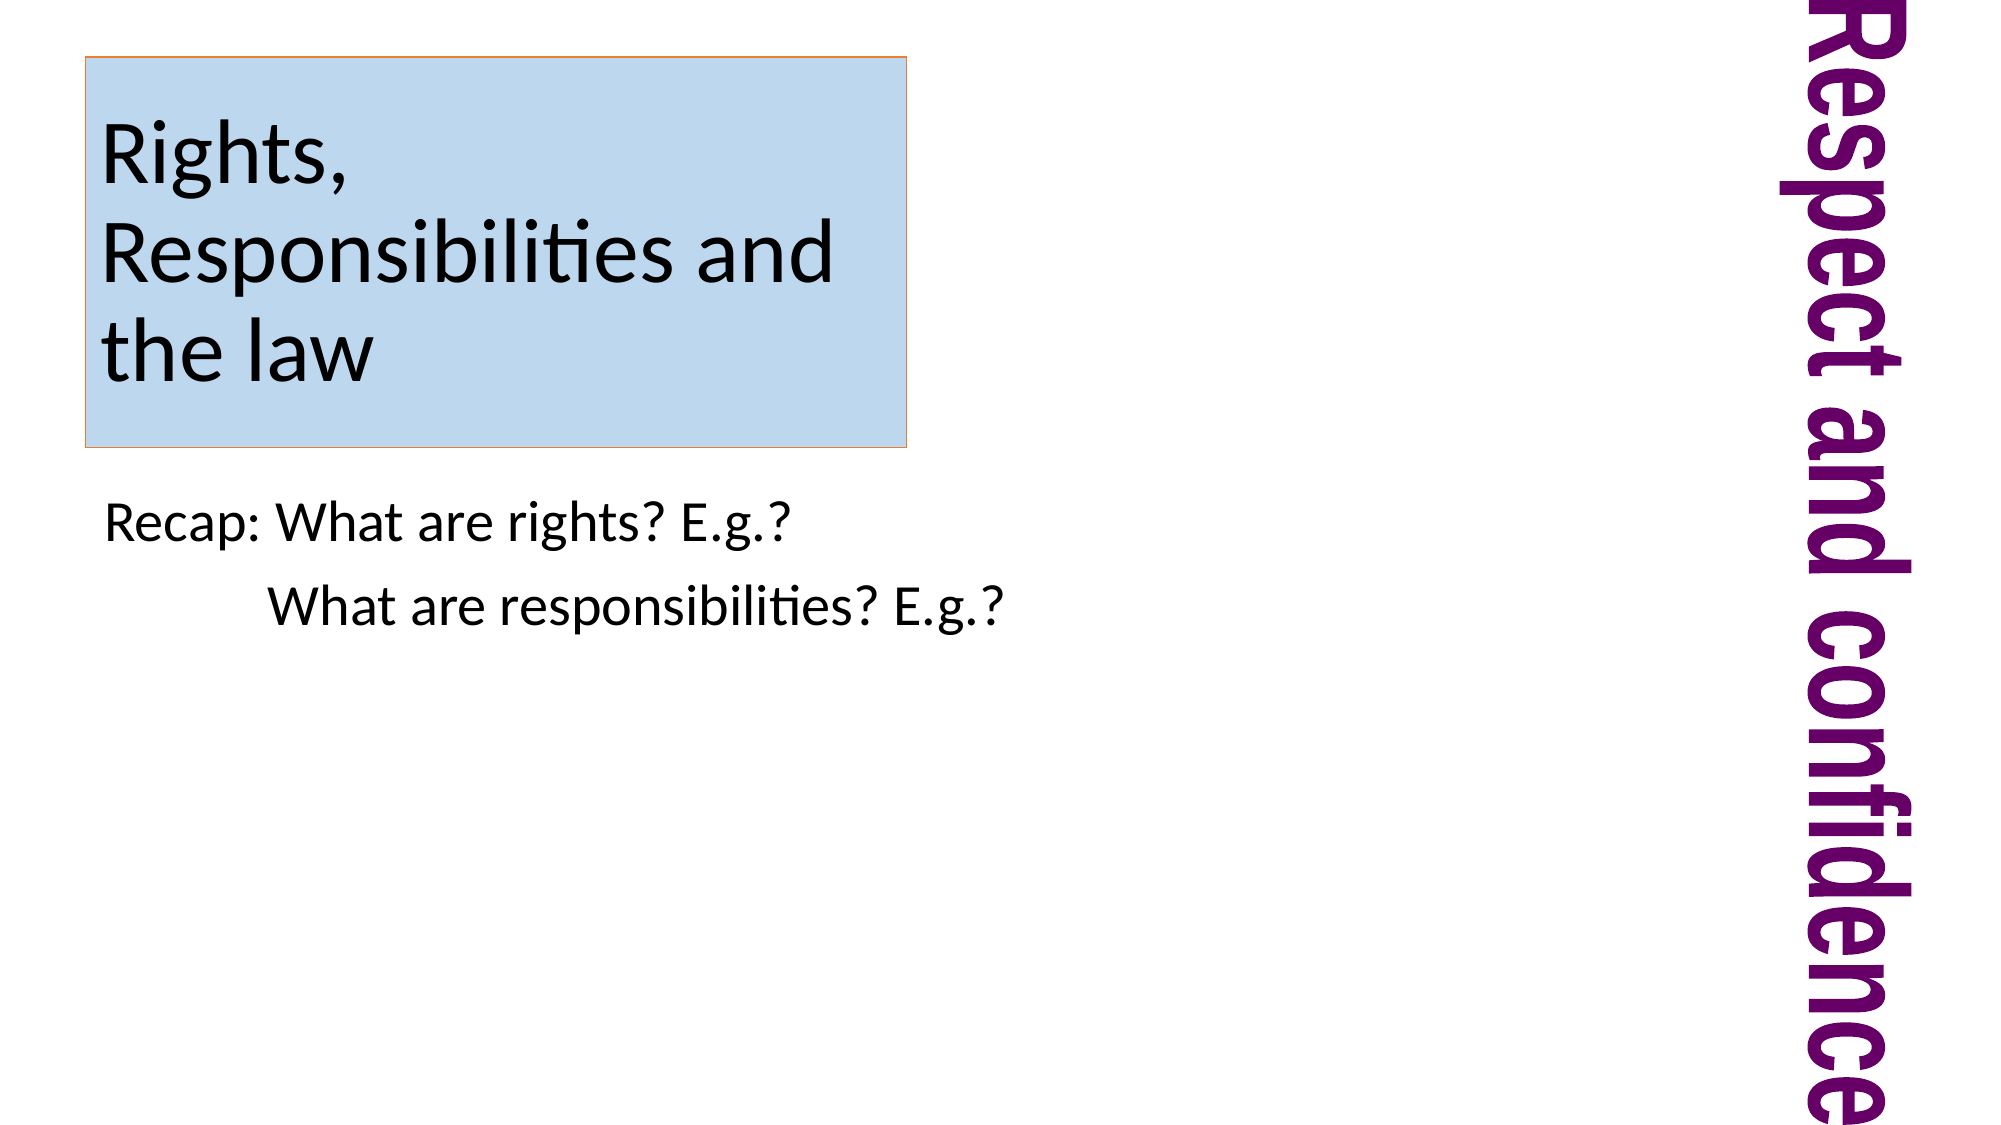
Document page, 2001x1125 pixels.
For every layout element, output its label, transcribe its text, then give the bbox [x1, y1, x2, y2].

text_box Rights, Responsibilities and the law [85, 56, 907, 448]
list Recap: What are rights? E.g.? What are responsibilities? E.g.? [89, 483, 1815, 999]
